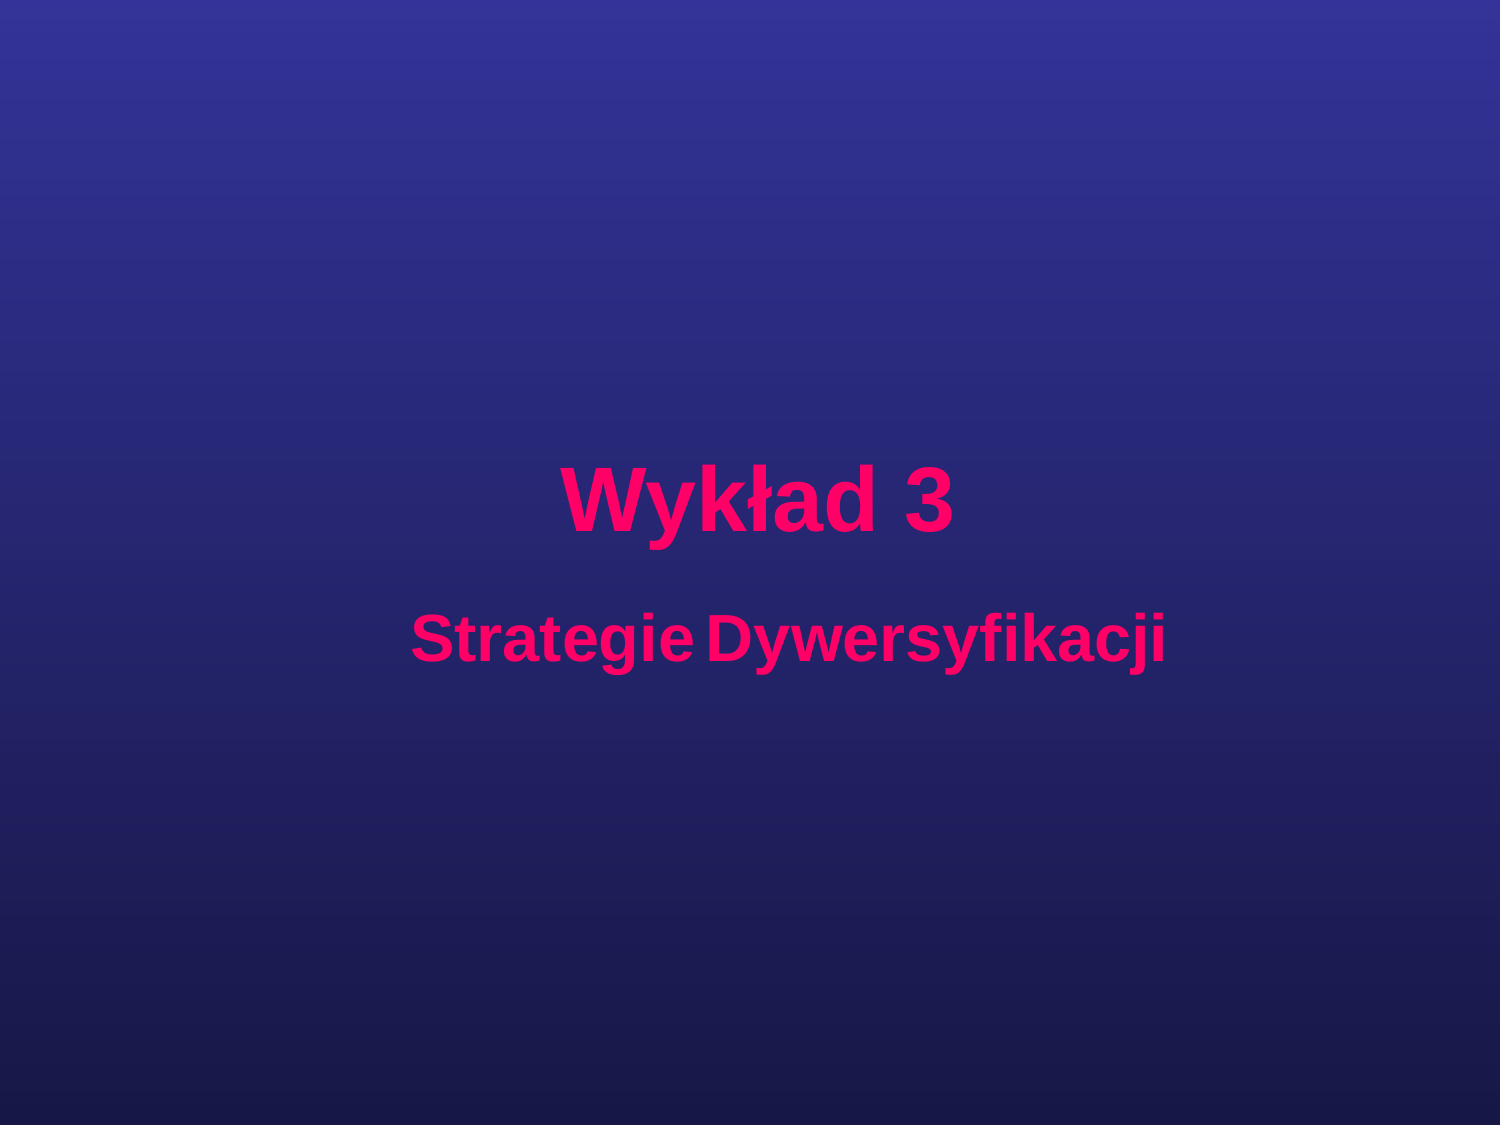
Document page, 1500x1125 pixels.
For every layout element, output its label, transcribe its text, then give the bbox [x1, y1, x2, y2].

text_box Wykład 3 Strategie Dywersyfikacji [395, 432, 1184, 683]
